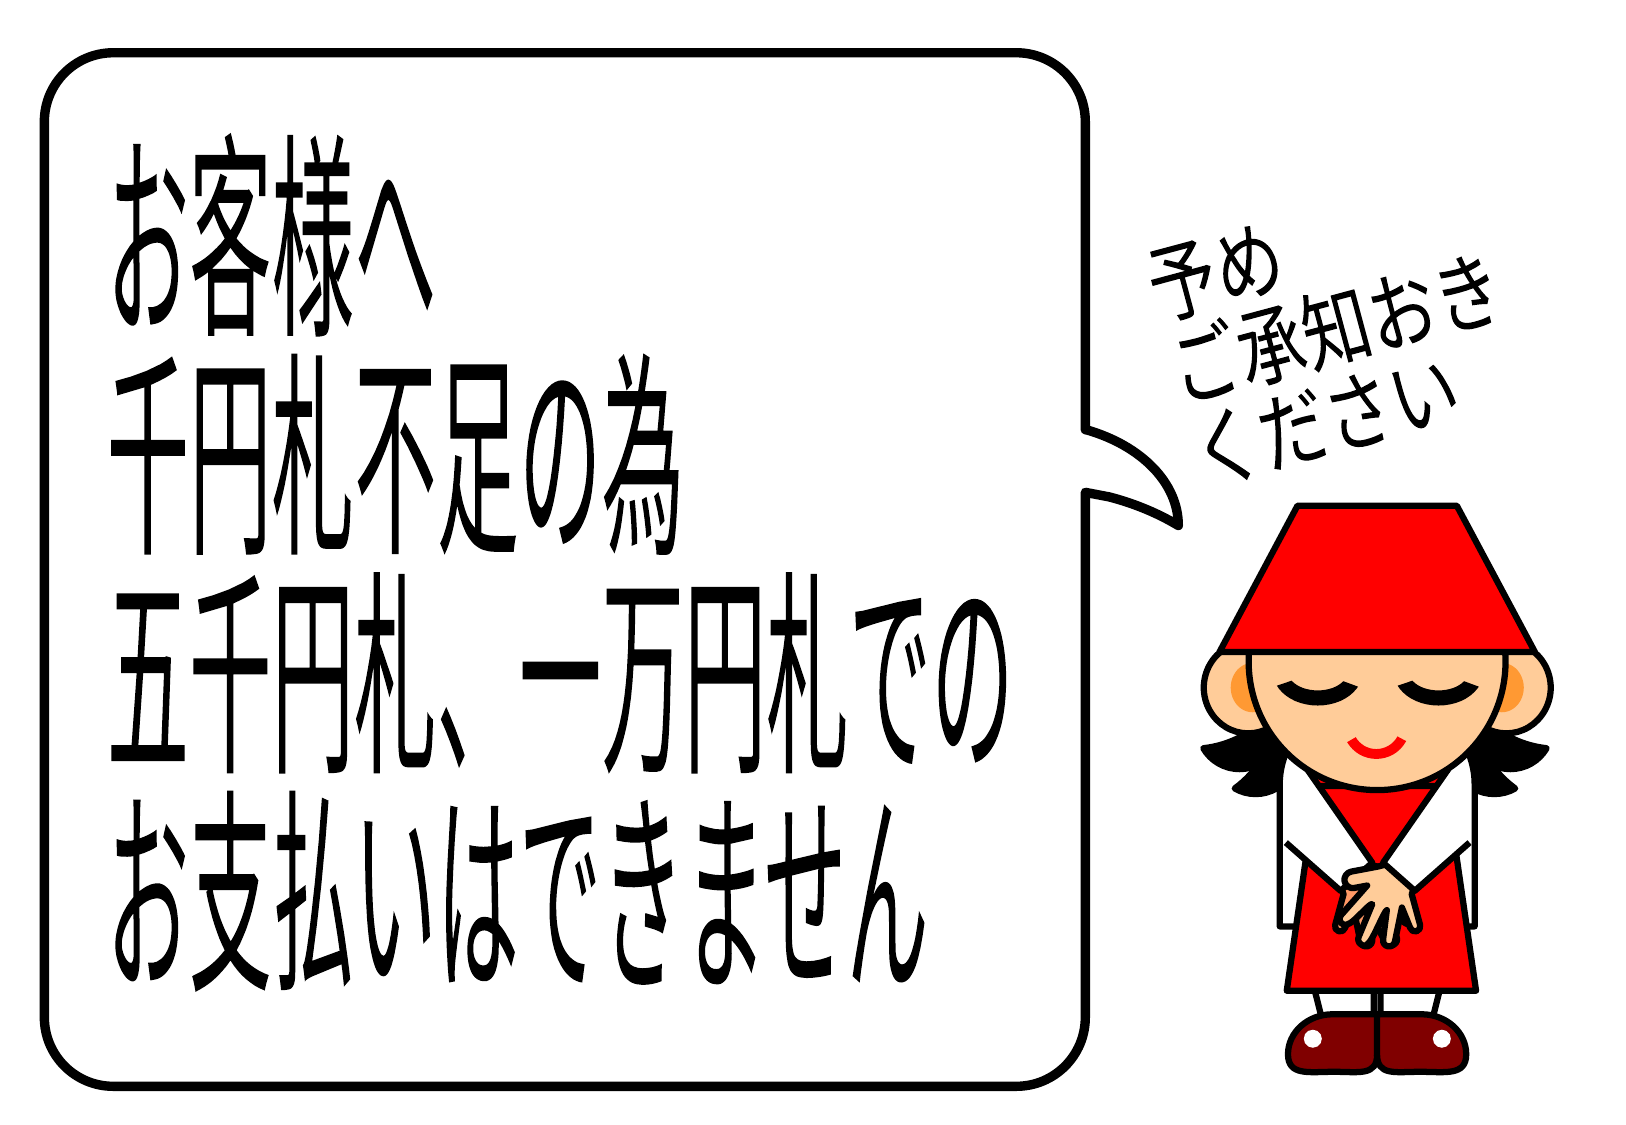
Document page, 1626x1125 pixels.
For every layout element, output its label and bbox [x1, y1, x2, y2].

text_box [1203, 505, 1551, 1073]
text_box [44, 52, 1179, 1087]
